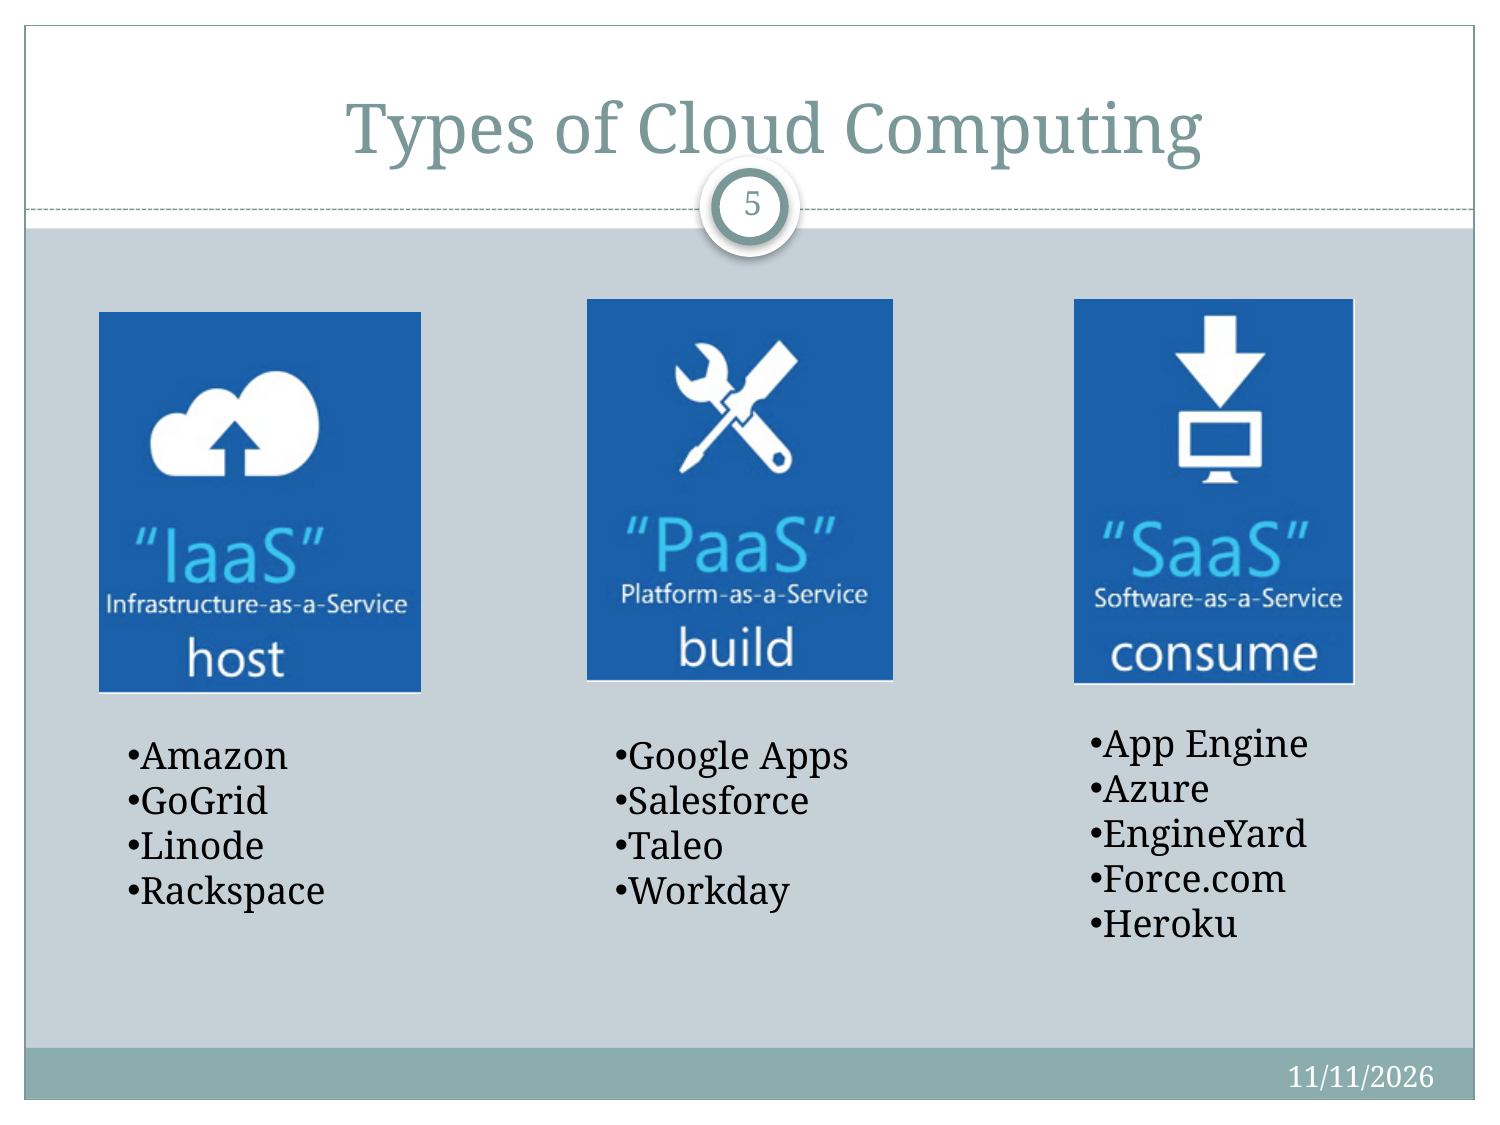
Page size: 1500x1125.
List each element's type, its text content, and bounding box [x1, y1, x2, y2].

picture [587, 299, 893, 682]
text_box Google Apps Salesforce Taleo Workday [599, 724, 888, 920]
text_box App Engine Azure EngineYard Force.com Heroku [1074, 712, 1350, 953]
text_box Amazon GoGrid Linode Rackspace [112, 724, 388, 920]
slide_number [950, 1050, 1450, 1111]
slide_number 5 [715, 168, 791, 241]
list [99, 312, 421, 694]
title Types of Cloud Computing [99, 0, 1450, 175]
picture [1074, 299, 1355, 685]
